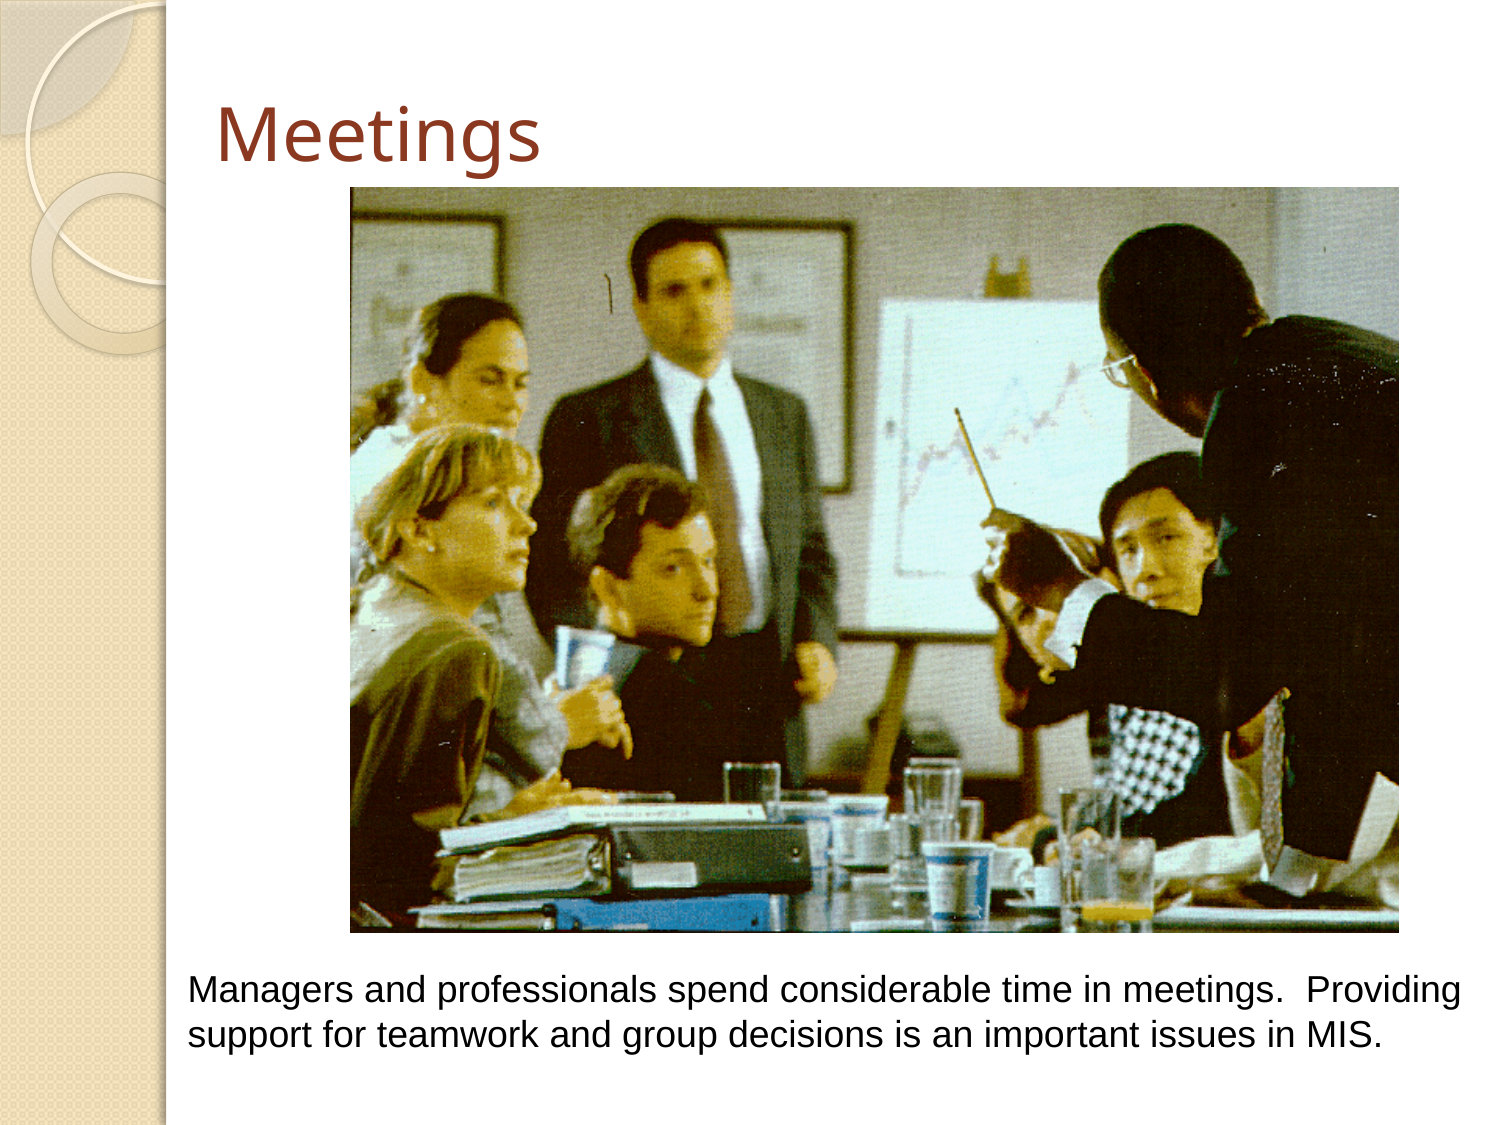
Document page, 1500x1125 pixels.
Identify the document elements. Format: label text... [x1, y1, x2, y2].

title Meetings [200, 37, 1475, 225]
picture [349, 186, 1400, 933]
text_box Managers and professionals spend considerable time in meetings. Providing support for teamwork and group decisions is an important issues in MIS. [172, 957, 1488, 1063]
